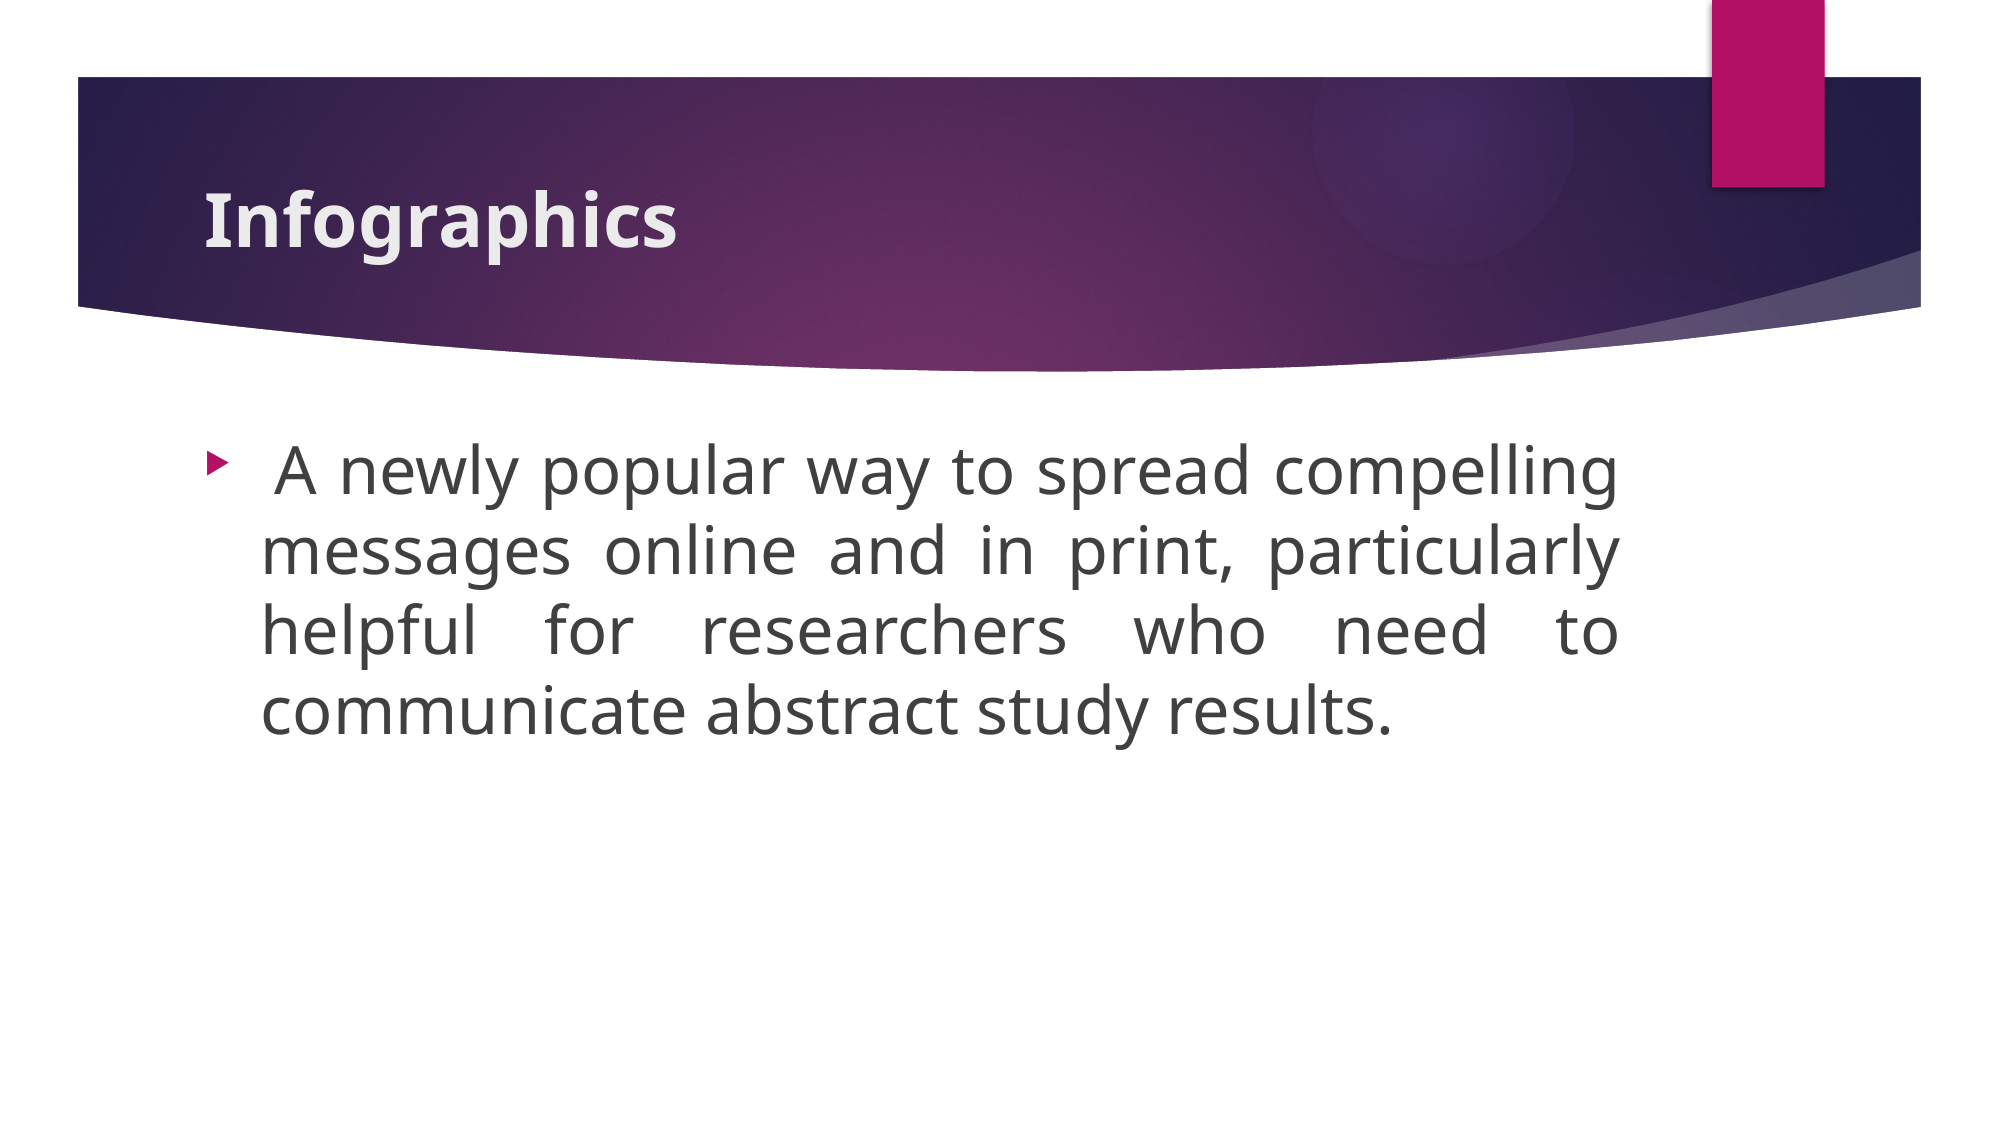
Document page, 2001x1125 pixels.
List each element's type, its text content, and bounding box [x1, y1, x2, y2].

title Infographics [189, 159, 1627, 276]
list A newly popular way to spread compelling messages online and in print, particularly helpful for researchers who need to communicate abstract study results. [189, 420, 1638, 981]
